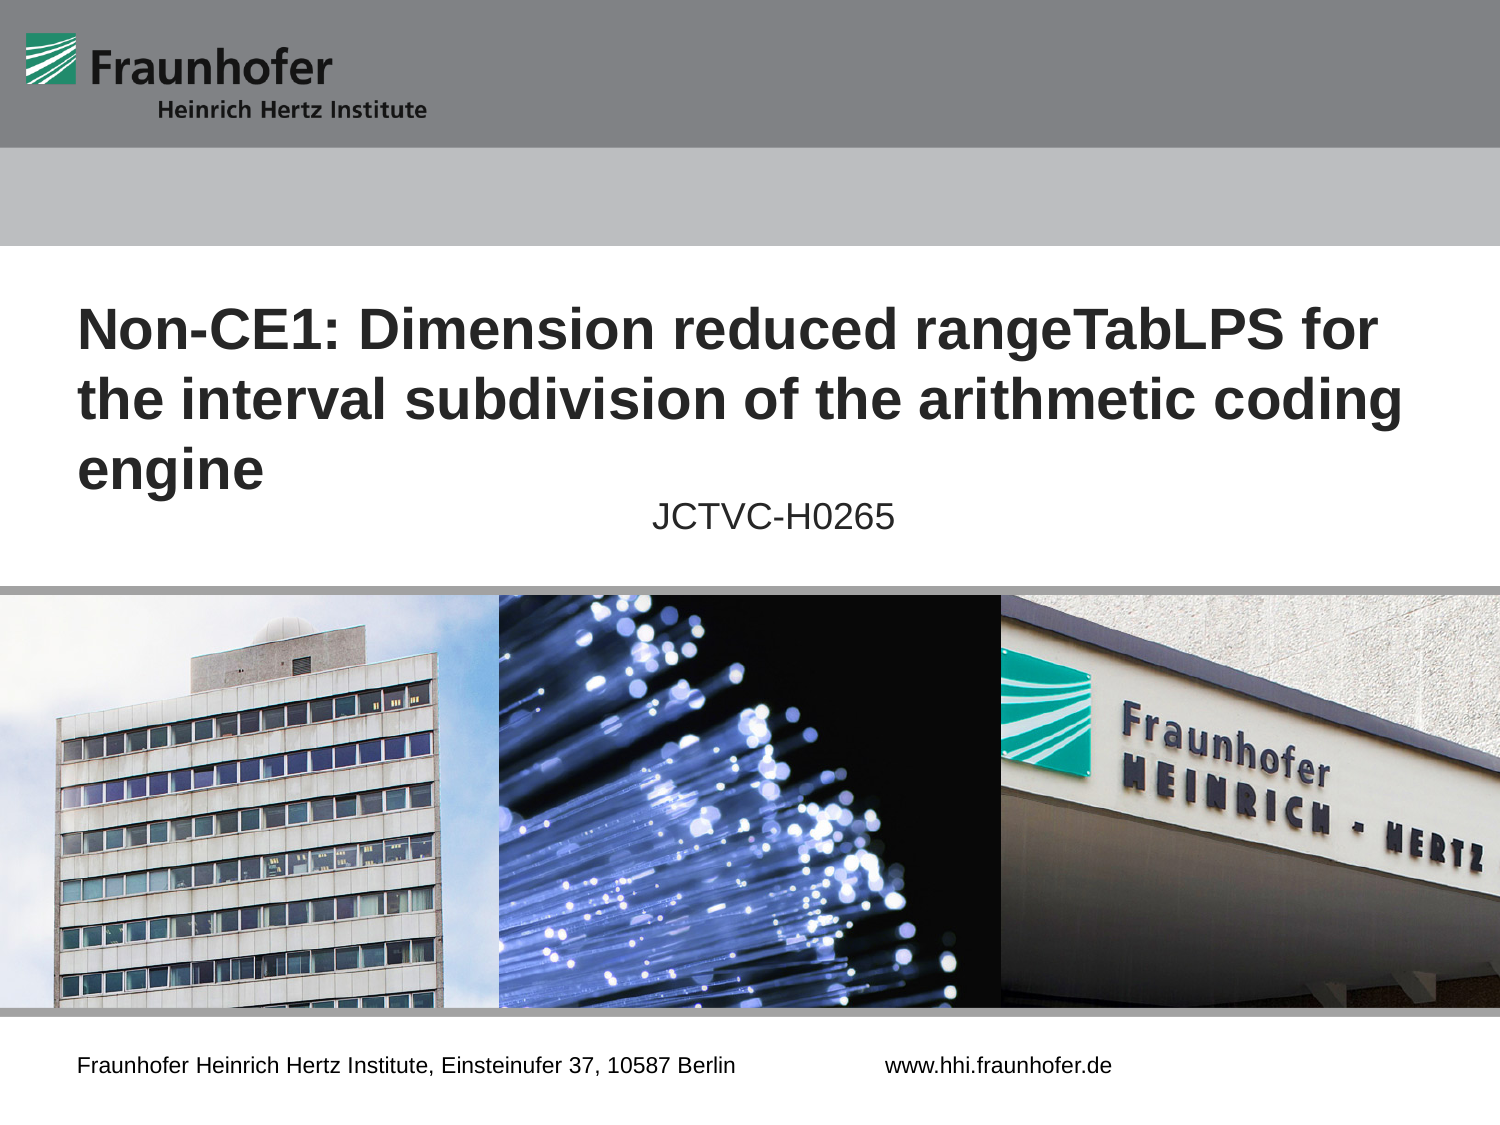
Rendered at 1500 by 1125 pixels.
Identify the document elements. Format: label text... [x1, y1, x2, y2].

list Non-CE1: Dimension reduced rangeTabLPS for the interval subdivision of the arithmetic coding engine [76, 290, 1471, 491]
picture [26, 33, 427, 118]
list JCTVC-H0265 [76, 491, 1471, 596]
picture [0, 595, 1500, 1007]
